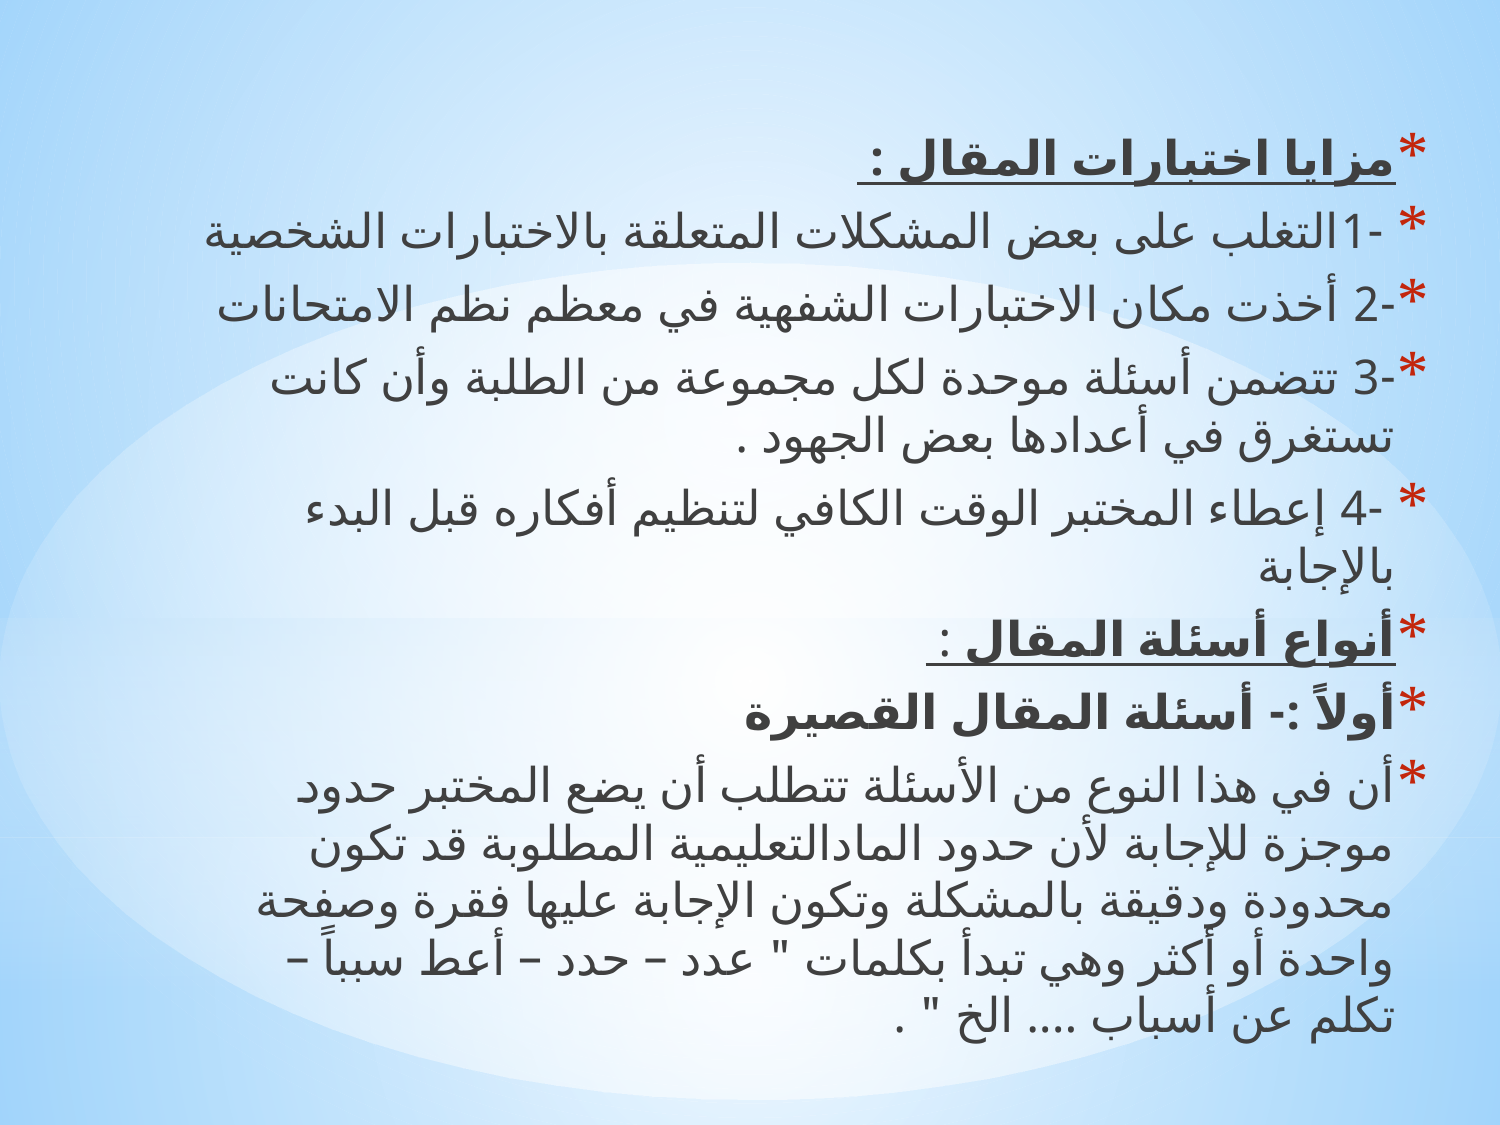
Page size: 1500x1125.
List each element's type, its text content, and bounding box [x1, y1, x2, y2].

list مزايا اختبارات المقال : -1التغلب على بعض المشكلات المتعلقة بالاختبارات الشخصية -2 أخذت مكان الاختبارات الشفهية في معظم نظم الامتحانات -3 تتضمن أسئلة موحدة لكل مجموعة من الطلبة وأن كانت تستغرق في أعدادها بعض الجهود . -4 إعطاء المختبر الوقت الكافي لتنظيم أفكاره قبل البدء بالإجابة أنواع أسئلة المقال : أولاً :- أسئلة المقال القصيرة أن في هذا النوع من الأسئلة تتطلب أن يضع المختبر حدود موجزة للإجابة لأن حدود المادالتعليمية المطلوبة قد تكون محدودة ودقيقة بالمشكلة وتكون الإجابة عليها فقرة وصفحة واحدة أو أكثر وهي تبدأ بكلمات " عدد – حدد – أعط سبباً – تكلم عن أسباب .... الخ " . [187, 120, 1450, 1075]
